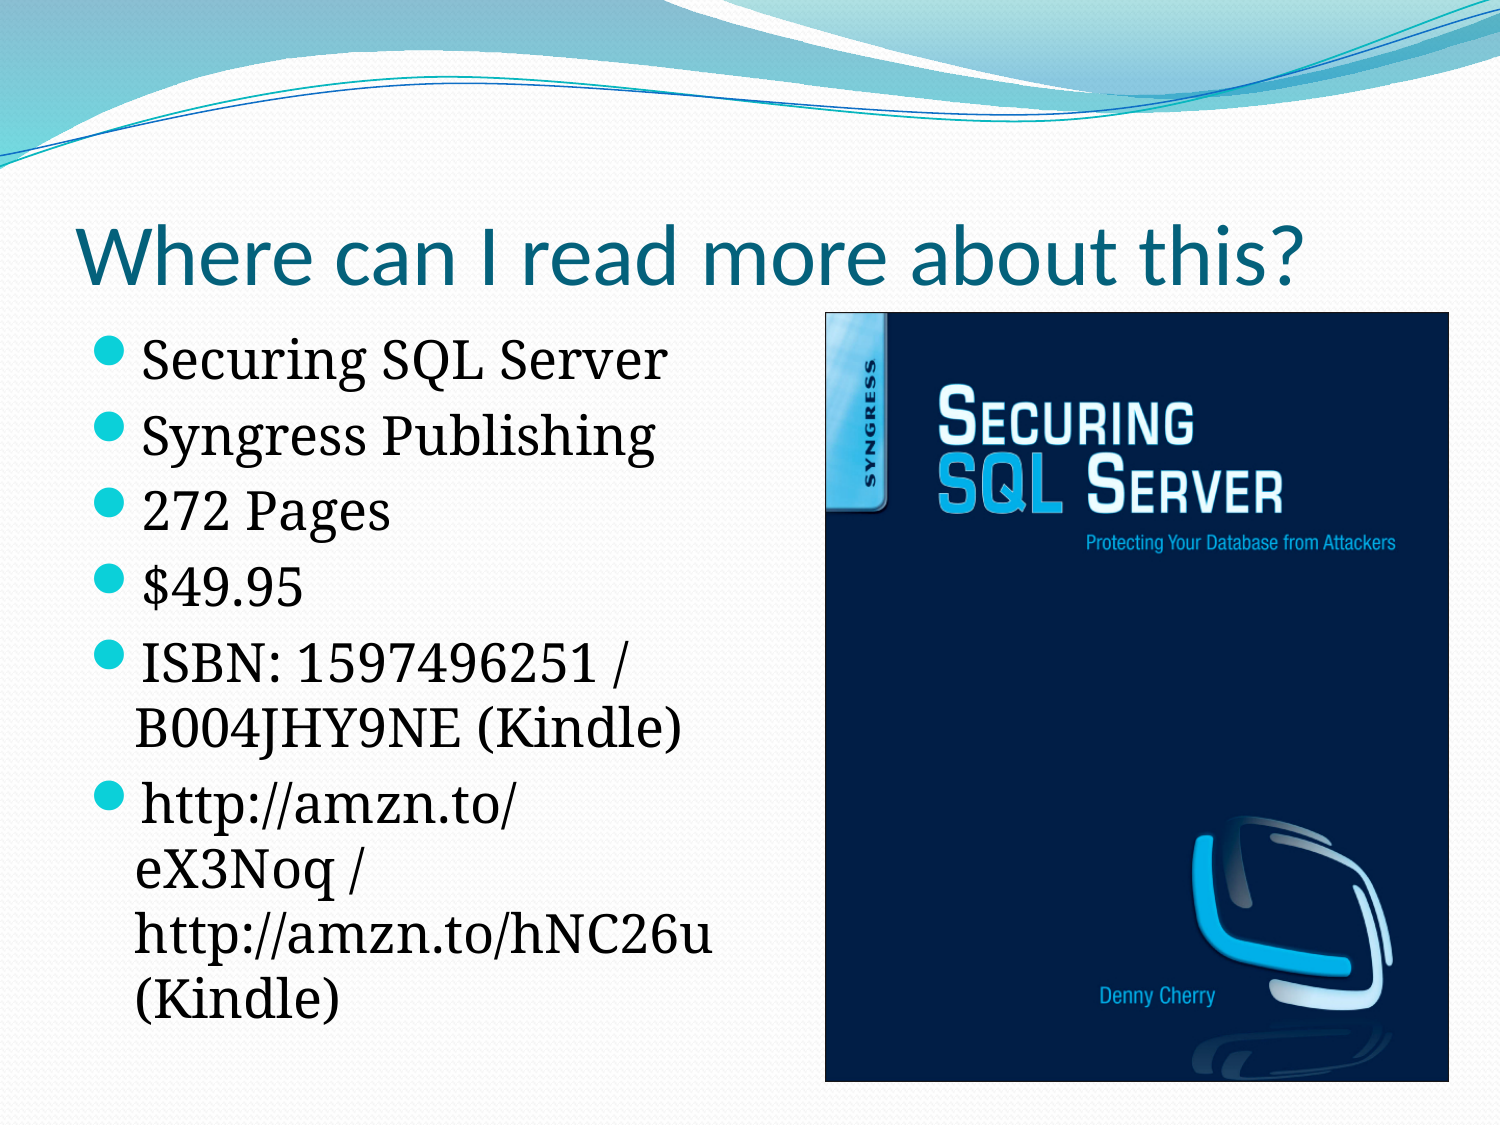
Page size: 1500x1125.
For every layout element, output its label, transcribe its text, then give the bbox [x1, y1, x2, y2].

title Where can I read more about this? [75, 115, 1425, 303]
list Securing SQL Server Syngress Publishing 272 Pages $49.95 ISBN: 1597496251 / B004JHY9NE (Kindle) http://amzn.to/eX3Noq / http://amzn.to/hNC26u (Kindle) [75, 317, 750, 1038]
picture [824, 312, 1449, 1082]
